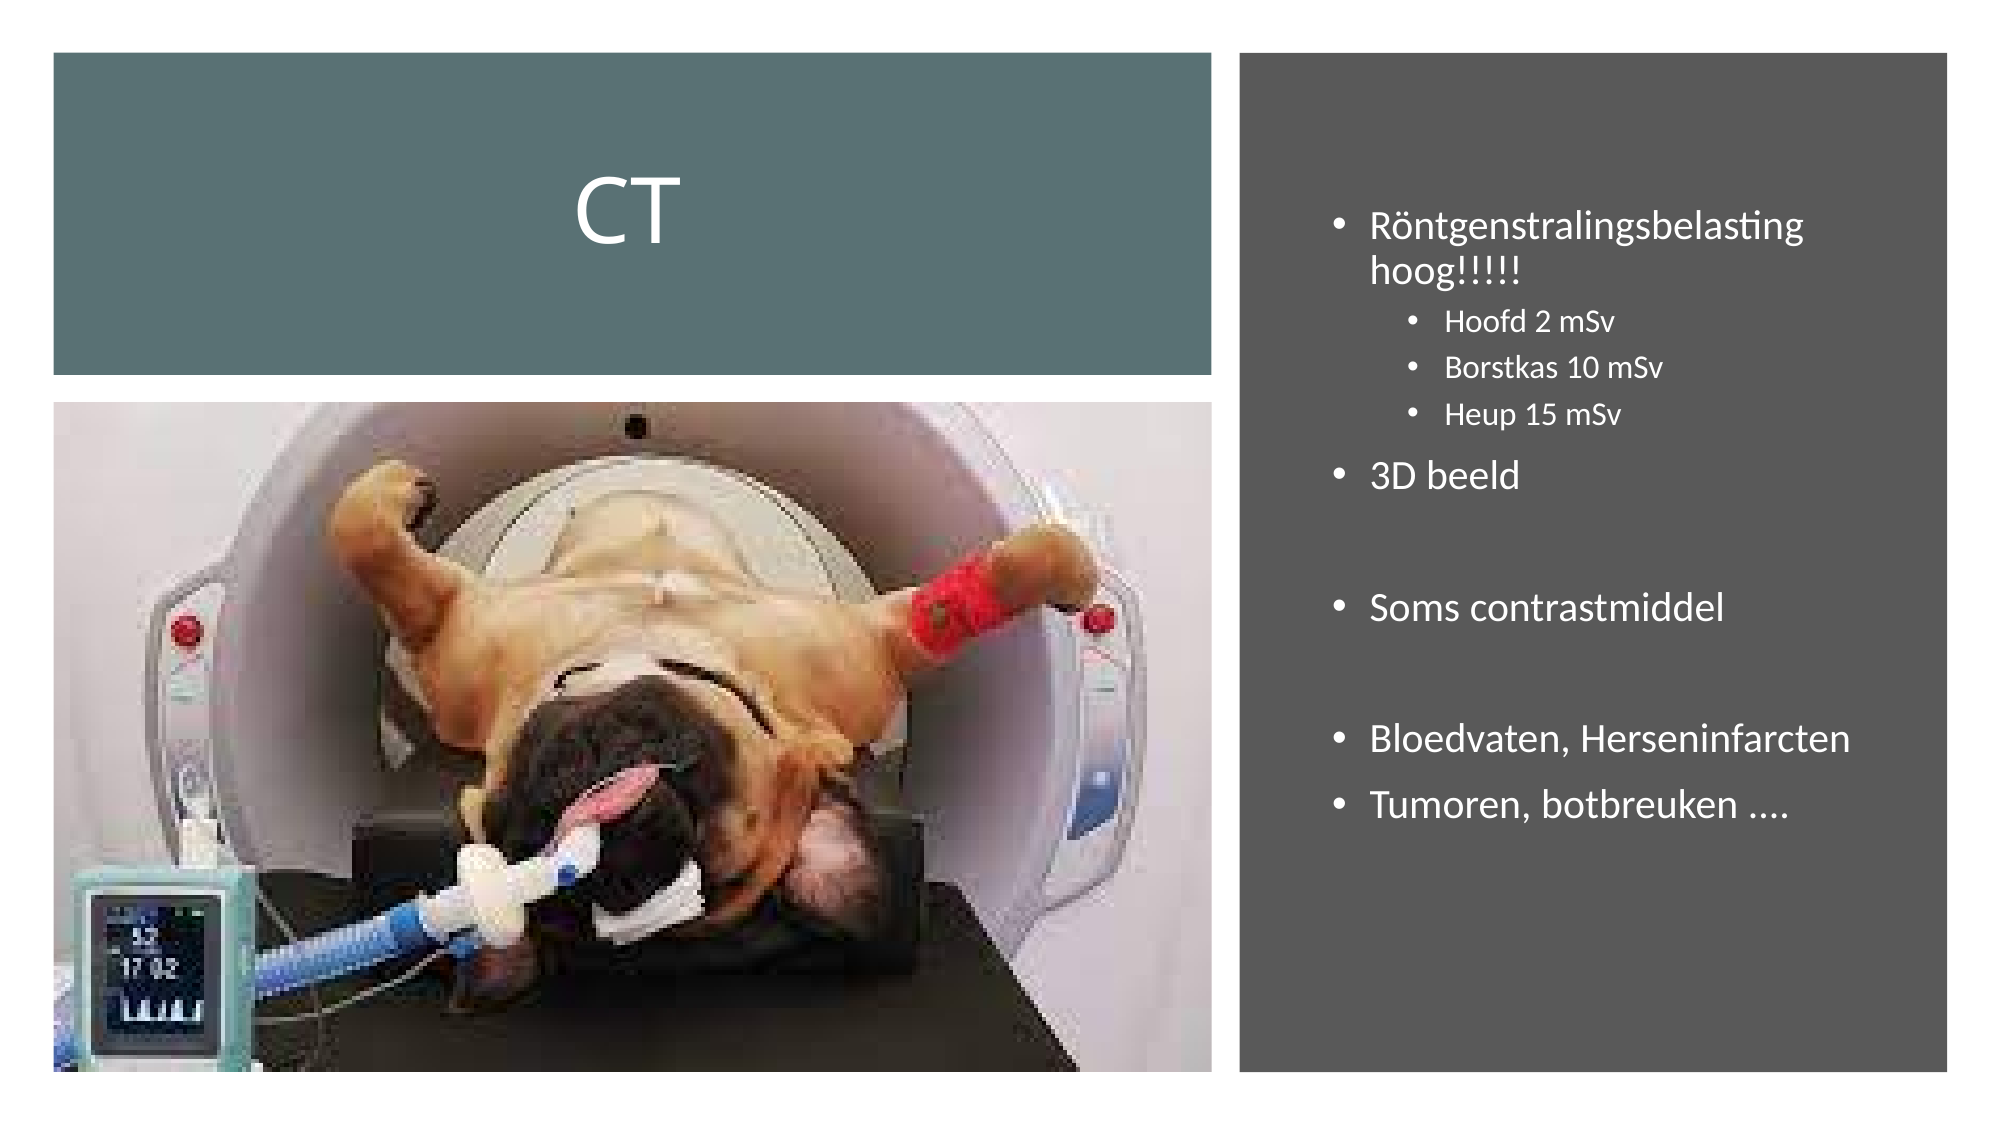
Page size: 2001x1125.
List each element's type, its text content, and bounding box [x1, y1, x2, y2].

list Röntgenstralingsbelasting hoog!!!!! Hoofd 2 mSv Borstkas 10 mSv Heup 15 mSv 3D beeld Soms contrastmiddel Bloedvaten, Herseninfarcten Tumoren, botbreuken .... [1317, 150, 1879, 947]
text_box [1239, 52, 1948, 1073]
text_box [53, 52, 1212, 376]
title CT [85, 80, 1168, 348]
picture [53, 402, 1212, 1072]
